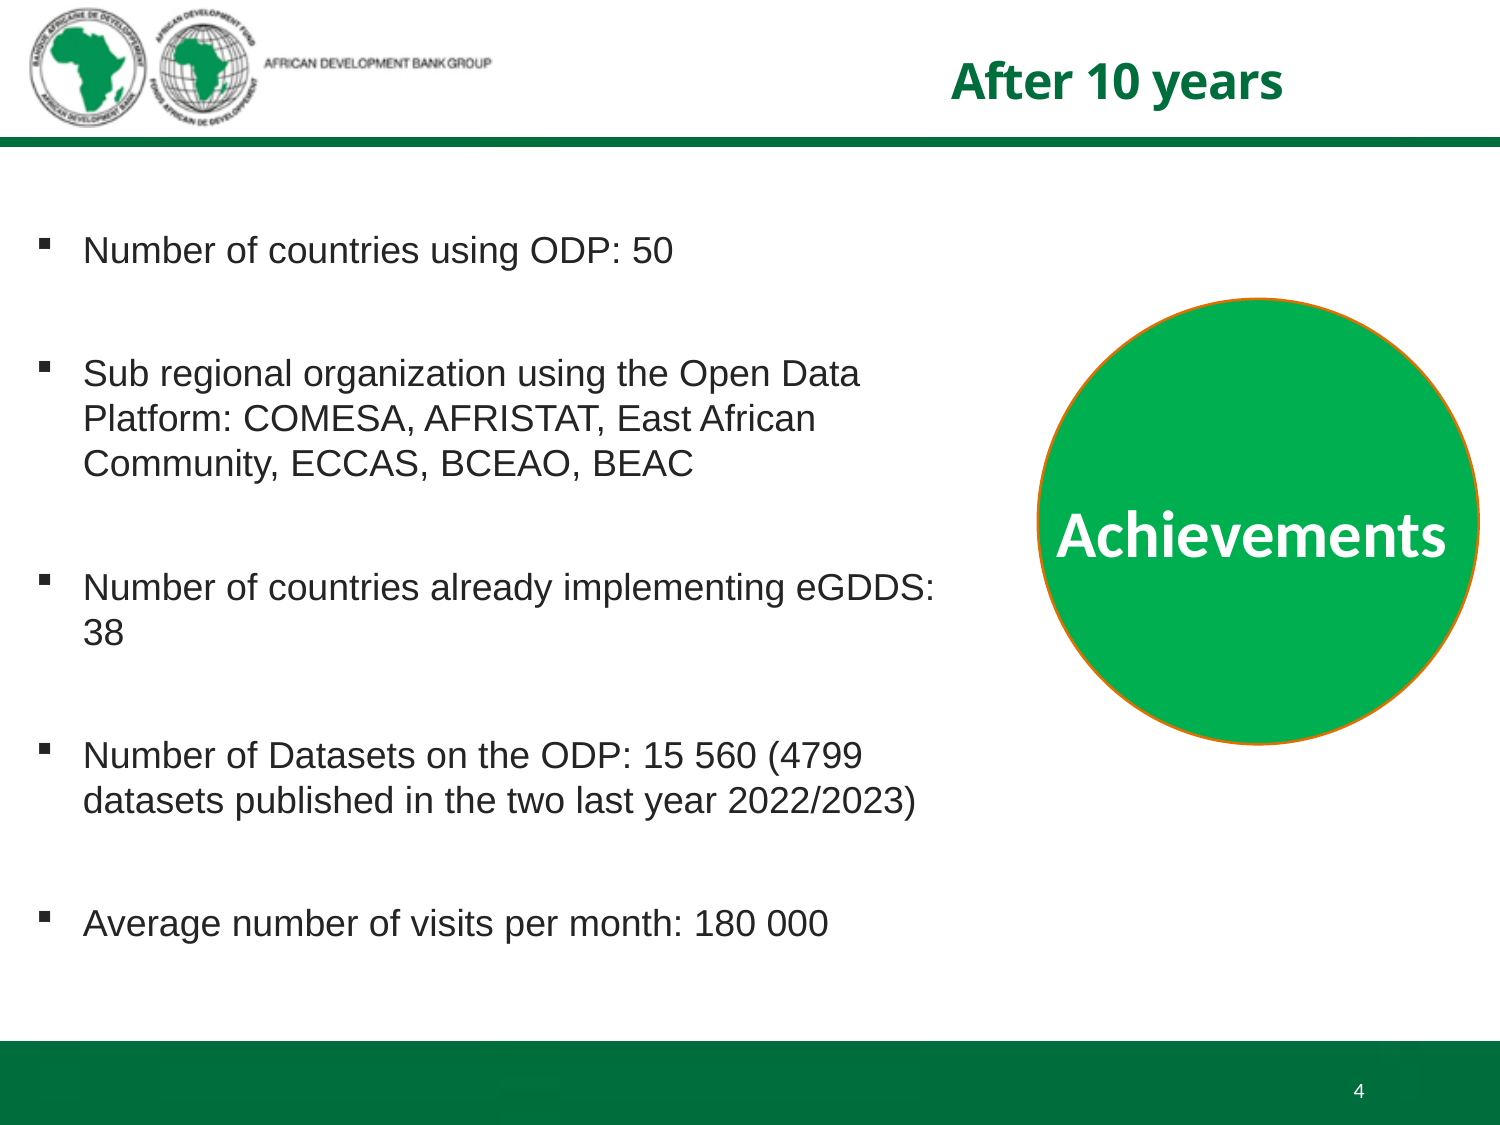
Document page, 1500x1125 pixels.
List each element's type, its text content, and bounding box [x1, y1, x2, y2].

picture [28, 6, 493, 128]
picture [0, 137, 1500, 147]
text_box Number of countries using ODP: 50 Sub regional organization using the Open Data Platform: COMESA, AFRISTAT, East African Community, ECCAS, BCEAO, BEAC Number of countries already implementing eGDDS: 38 Number of Datasets on the ODP: 15 560 (4799 datasets published in the two last year 2022/2023) Average number of visits per month: 180 000 [21, 218, 972, 1014]
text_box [1037, 298, 1483, 745]
slide_number 4 [1218, 1059, 1380, 1120]
title After 10 years [714, 27, 1500, 141]
picture [0, 1041, 1500, 1125]
